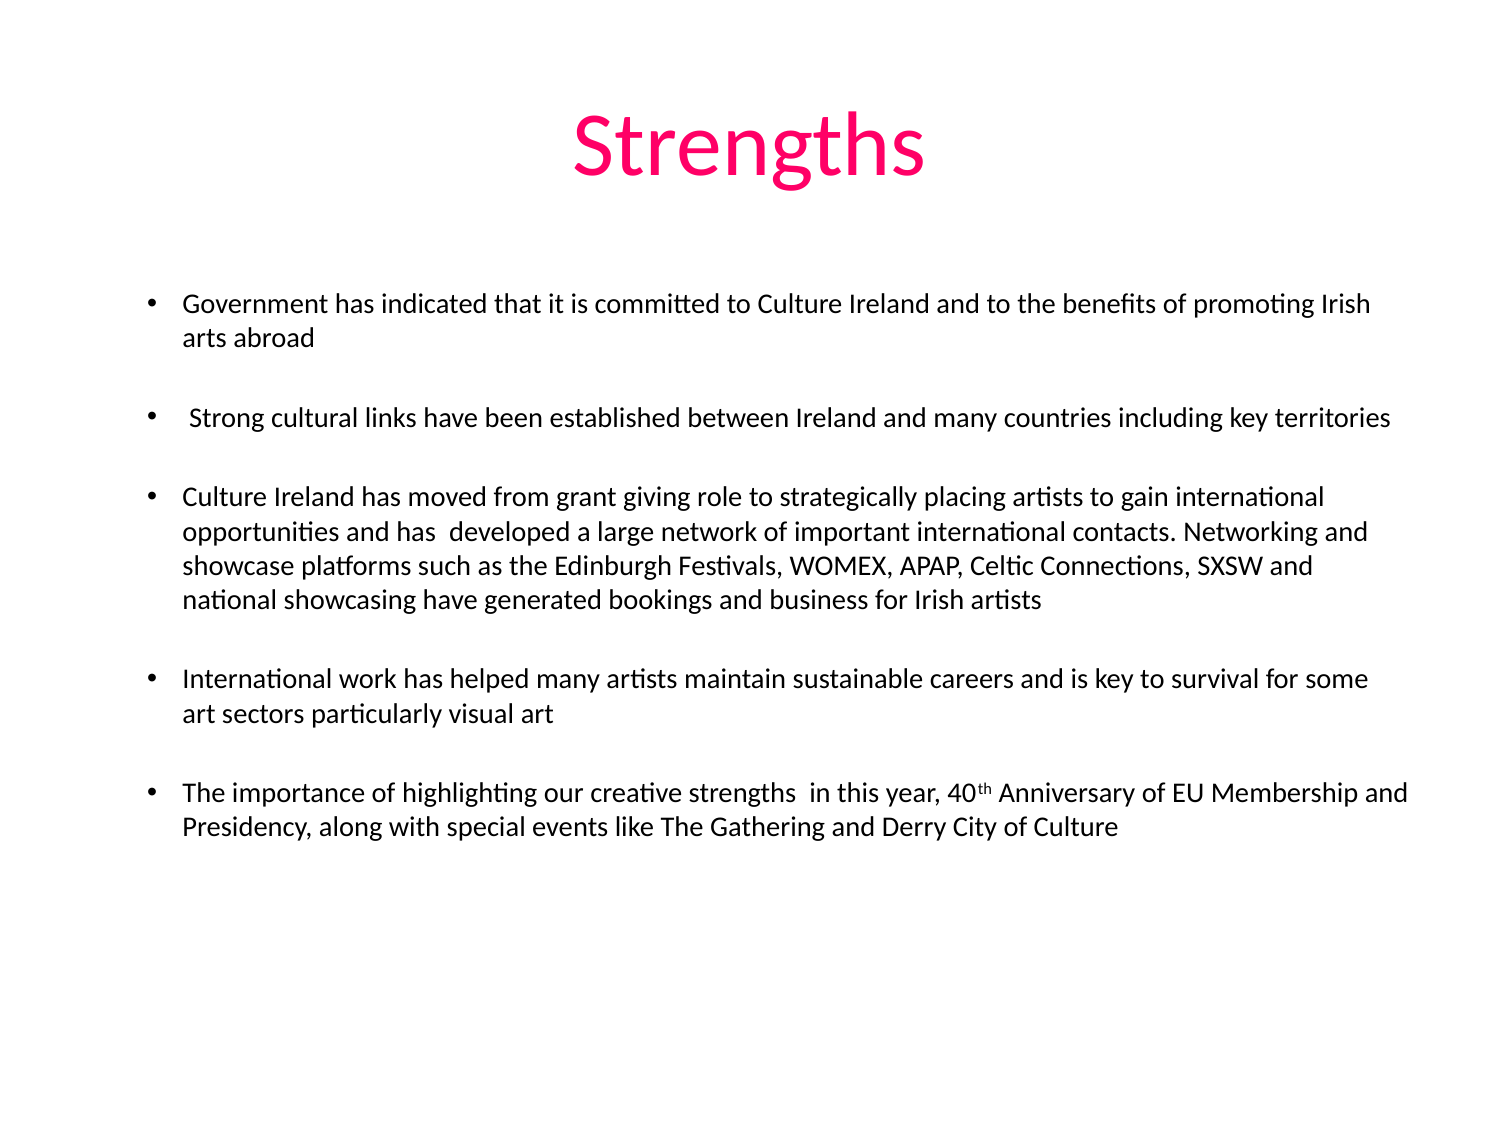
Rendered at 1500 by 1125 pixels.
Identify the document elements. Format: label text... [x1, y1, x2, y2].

title Strengths [75, 45, 1425, 233]
list Government has indicated that it is committed to Culture Ireland and to the benefits of promoting Irish arts abroad Strong cultural links have been established between Ireland and many countries including key territories Culture Ireland has moved from grant giving role to strategically placing artists to gain international opportunities and has developed a large network of important international contacts. Networking and showcase platforms such as the Edinburgh Festivals, WOMEX, APAP, Celtic Connections, SXSW and national showcasing have generated bookings and business for Irish artists International work has helped many artists maintain sustainable careers and is key to survival for some art sectors particularly visual art The importance of highlighting our creative strengths in this year, 40th Anniversary of EU Membership and Presidency, along with special events like The Gathering and Derry City of Culture [75, 262, 1425, 1005]
